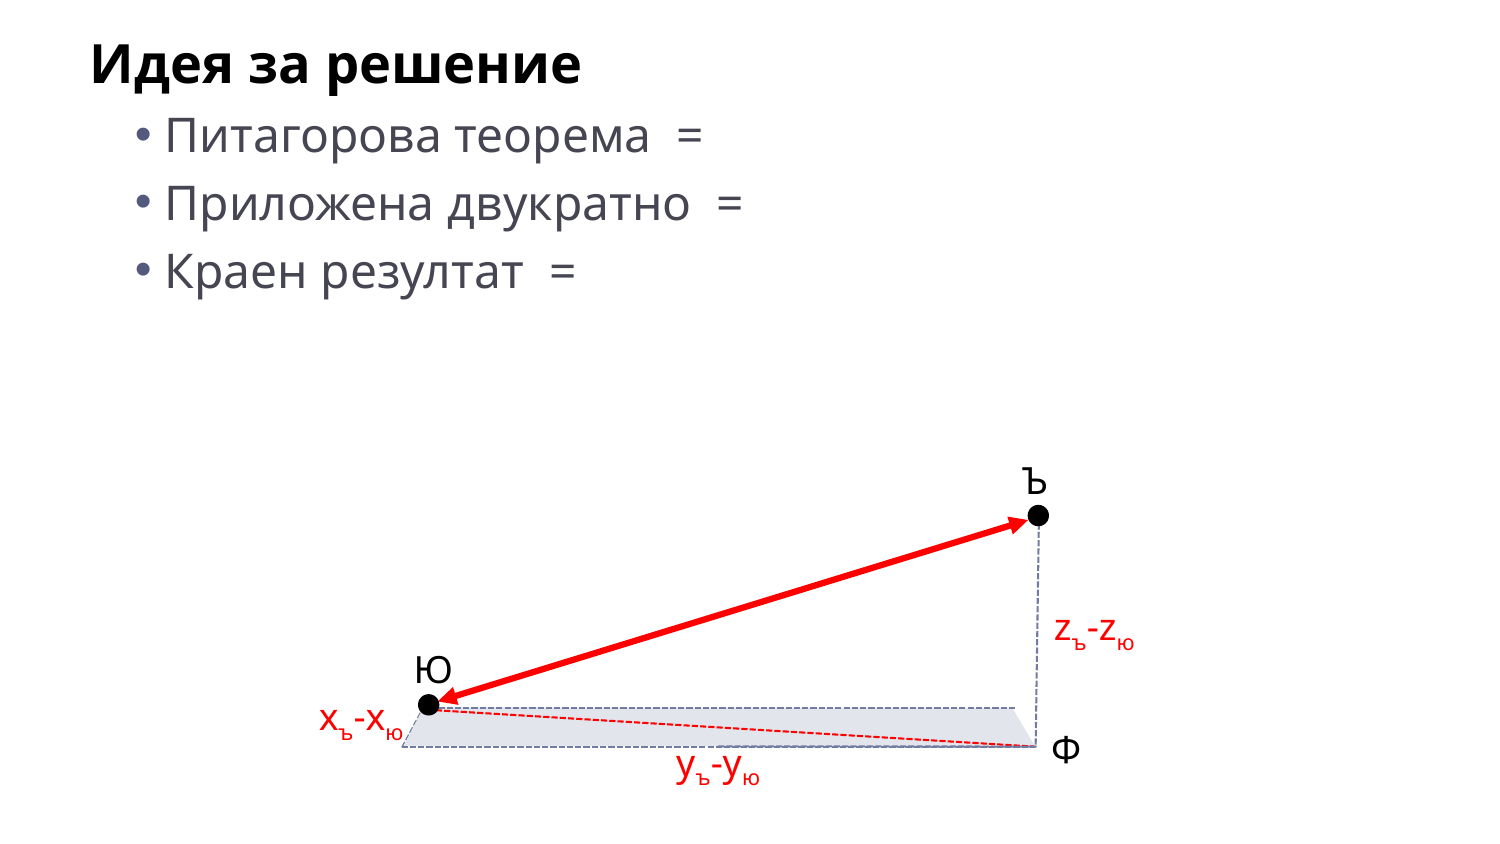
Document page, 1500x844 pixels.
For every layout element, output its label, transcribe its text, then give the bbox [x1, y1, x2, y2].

text_box [1026, 503, 1051, 526]
text_box Ъ [973, 460, 1097, 498]
text_box Ф [1004, 730, 1128, 768]
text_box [402, 697, 429, 746]
text_box [419, 692, 431, 698]
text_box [428, 709, 1005, 746]
text_box yъ-yю [656, 760, 780, 783]
text_box xъ-xю [299, 700, 399, 738]
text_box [1011, 707, 1036, 747]
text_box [437, 519, 1029, 702]
text_box Ю [397, 637, 431, 700]
text_box zъ-zю [1045, 610, 1157, 648]
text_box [1035, 516, 1040, 713]
